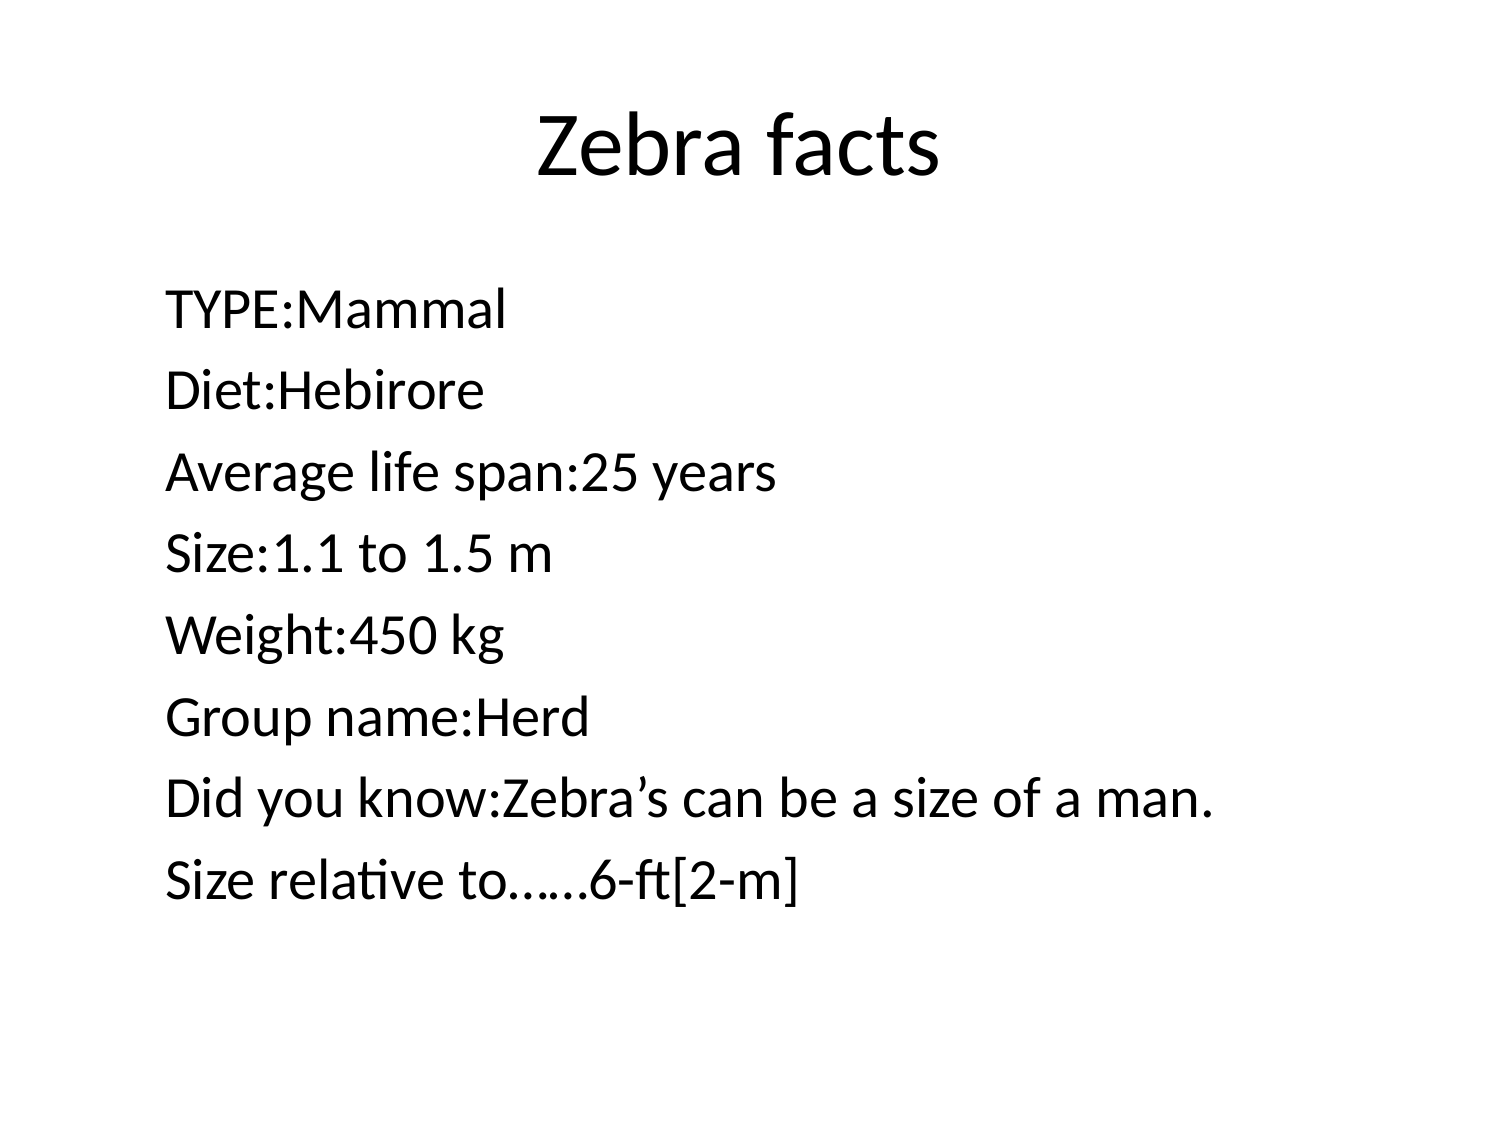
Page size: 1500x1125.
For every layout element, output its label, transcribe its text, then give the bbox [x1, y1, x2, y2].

list TYPE:Mammal Diet:Hebirore Average life span:25 years Size:1.1 to 1.5 m Weight:450 kg Group name:Herd Did you know:Zebra’s can be a size of a man. Size relative to……6-ft[2-m] [75, 262, 1425, 1005]
title Zebra facts [75, 45, 1425, 233]
